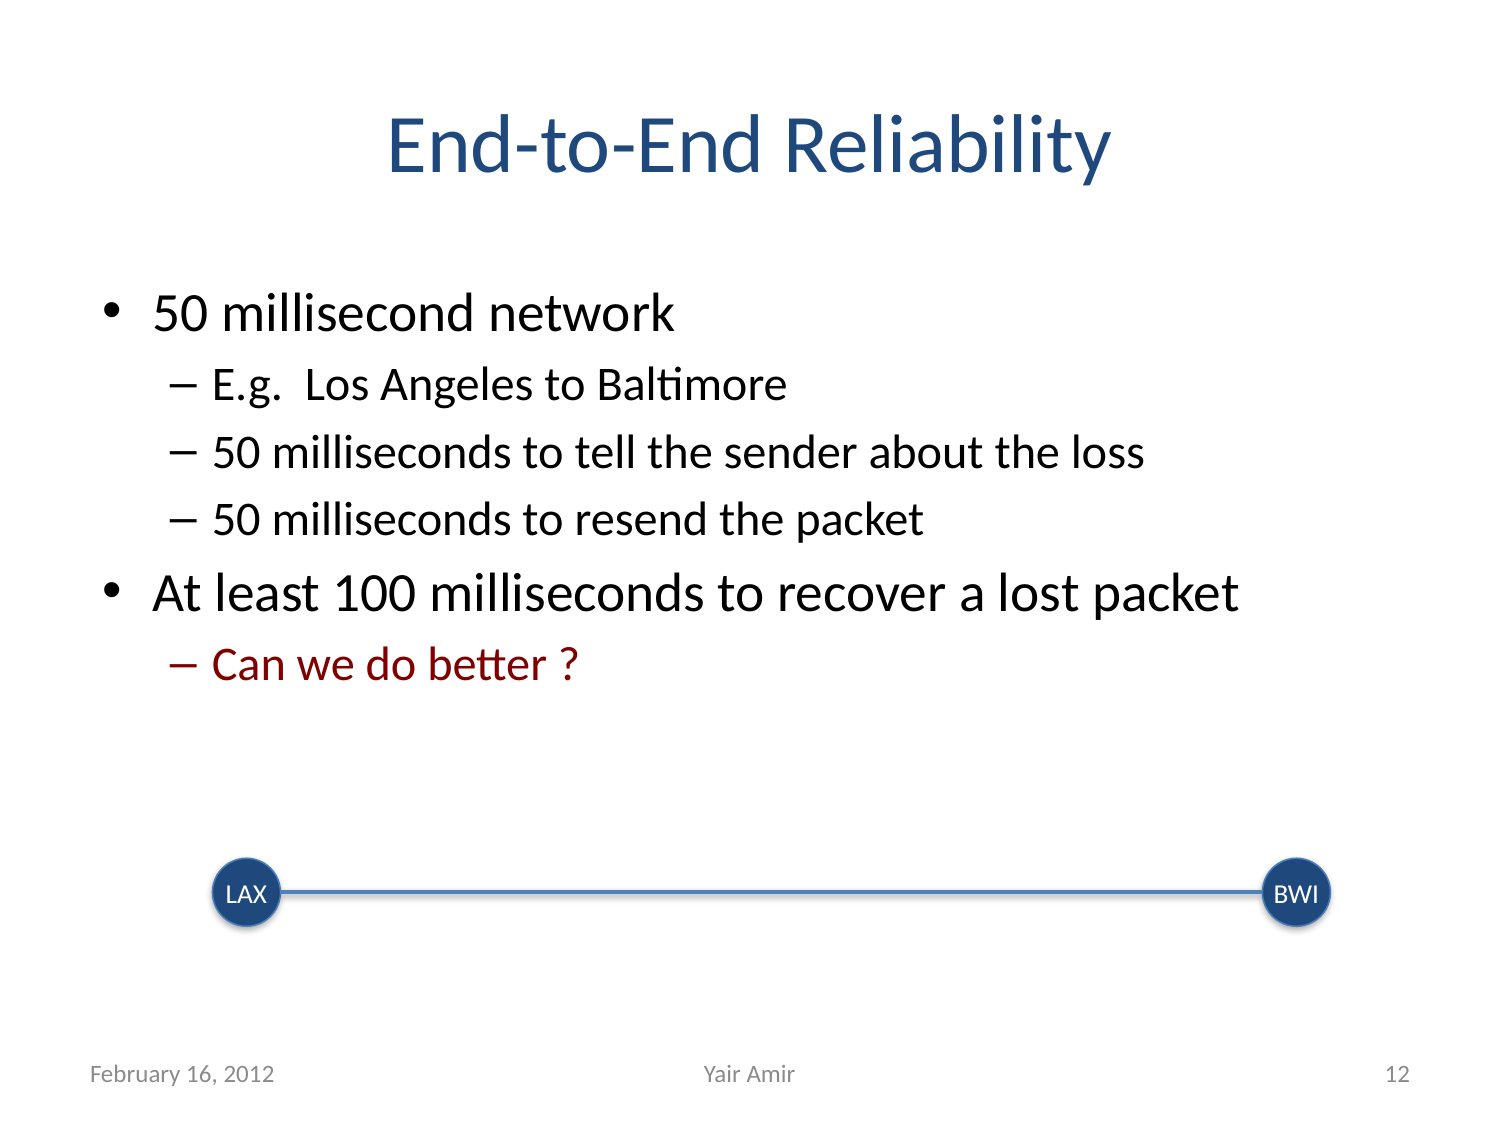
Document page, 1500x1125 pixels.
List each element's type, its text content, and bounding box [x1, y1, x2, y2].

footer Yair Amir [512, 1042, 988, 1103]
text_box BWI [1261, 857, 1332, 928]
slide_number 12 [1074, 1042, 1425, 1103]
title End-to-End Reliability [75, 45, 1425, 233]
text_box LAX [211, 857, 282, 928]
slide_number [75, 1042, 425, 1103]
list 50 millisecond network E.g. Los Angeles to Baltimore 50 milliseconds to tell the sender about the loss 50 milliseconds to resend the packet At least 100 milliseconds to recover a lost packet Can we do better ? [87, 268, 1438, 700]
